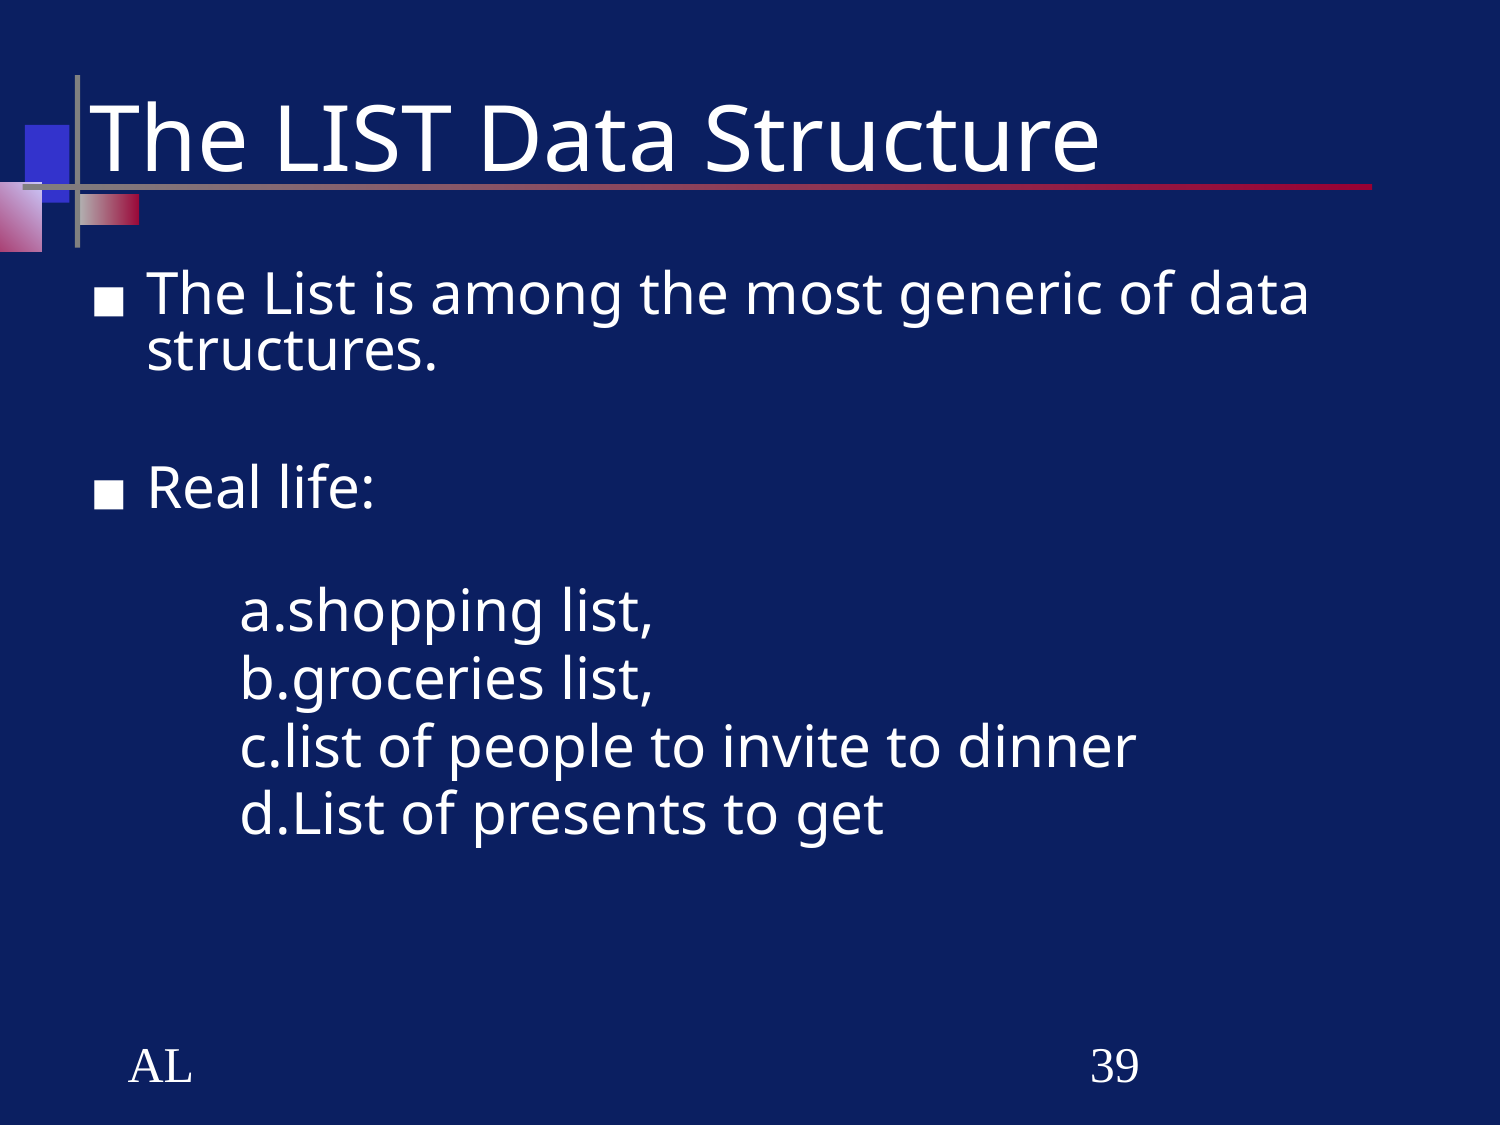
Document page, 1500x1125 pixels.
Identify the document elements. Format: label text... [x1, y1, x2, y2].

list The List is among the most generic of data structures. Real life: shopping list, groceries list, list of people to invite to dinner List of presents to get [74, 262, 1425, 1012]
slide_number ‹#› [1074, 1025, 1388, 1100]
title The LIST Data Structure [74, 59, 1425, 210]
slide_number AL [112, 1025, 425, 1100]
